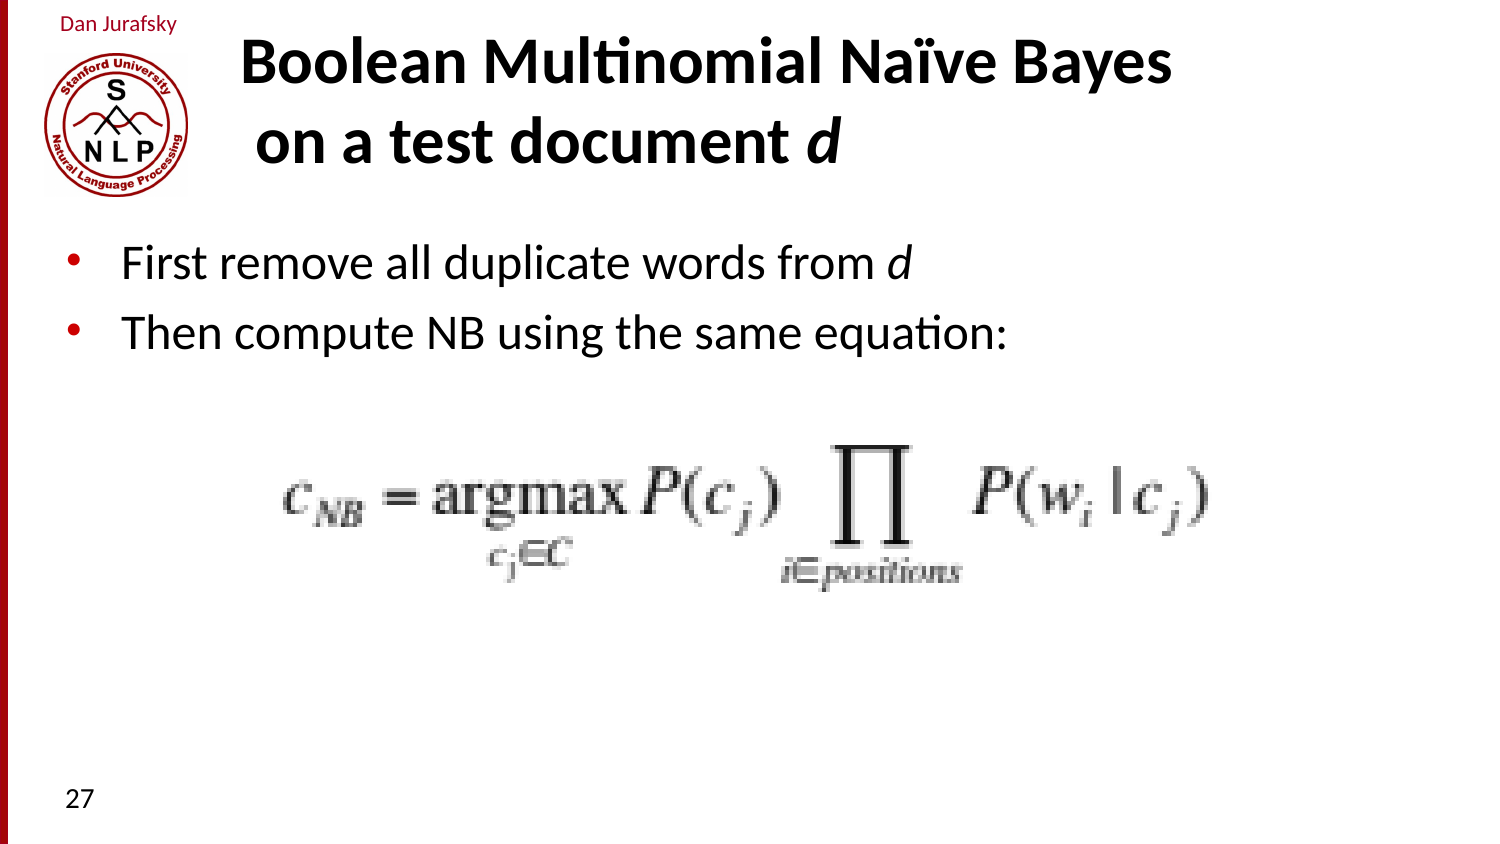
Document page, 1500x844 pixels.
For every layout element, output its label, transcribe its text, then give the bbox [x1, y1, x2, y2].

slide_number 27 [49, 771, 376, 829]
title Boolean Multinomial Naïve Bayes on a test document d [225, 62, 1450, 185]
list First remove all duplicate words from d Then compute NB using the same equation: [50, 221, 1450, 769]
picture [44, 53, 188, 197]
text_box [274, 432, 1213, 602]
